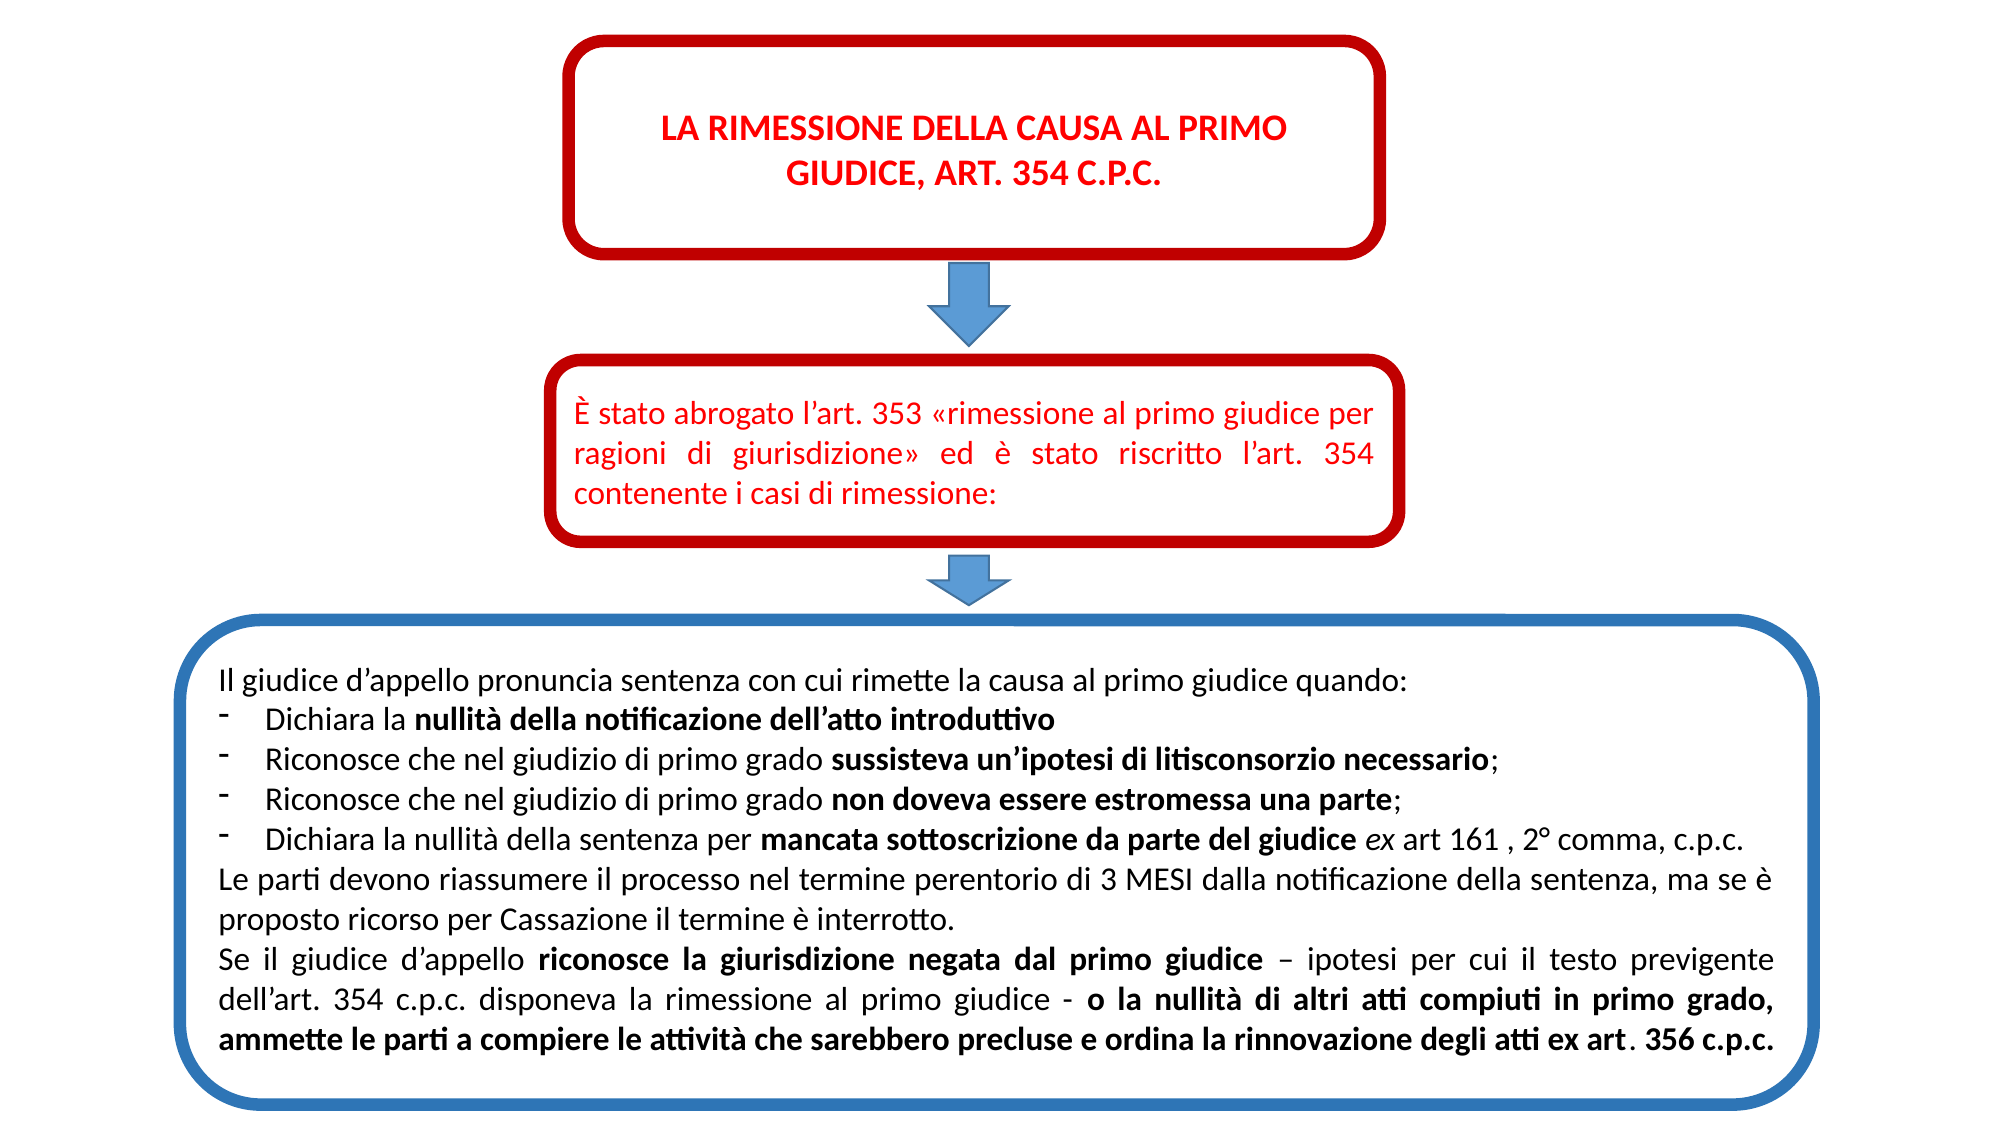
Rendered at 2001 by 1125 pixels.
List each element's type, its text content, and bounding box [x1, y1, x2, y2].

text_box LA RIMESSIONE DELLA CAUSA AL PRIMO GIUDICE, ART. 354 C.P.C. [567, 39, 1381, 256]
text_box Il giudice d’appello pronuncia sentenza con cui rimette la causa al primo giudice quando: Dichiara la nullità della notificazione dell’atto introduttivo Riconosce che nel giudizio di primo grado sussisteva un’ipotesi di litisconsorzio necessario; Riconosce che nel giudizio di primo grado non doveva essere estromessa una parte; Dichiara la nullità della sentenza per mancata sottoscrizione da parte del giudice ex art 161 , 2° comma, c.p.c. Le parti devono riassumere il processo nel termine perentorio di 3 MESI dalla notificazione della sentenza, ma se è proposto ricorso per Cassazione il termine è interrotto. Se il giudice d’appello riconosce la giurisdizione negata dal primo giudice – ipotesi per cui il testo previgente dell’art. 354 c.p.c. disponeva la rimessione al primo giudice - o la nullità di altri atti compiuti in primo grado, ammette le parti a compiere le attività che sarebbero precluse e ordina la rinnovazione degli atti ex art. 356 c.p.c. [178, 618, 1815, 1106]
text_box È stato abrogato l’art. 353 «rimessione al primo giudice per ragioni di giurisdizione» ed è stato riscritto l’art. 354 contenente i casi di rimessione: [549, 358, 1401, 543]
text_box [925, 554, 1013, 607]
text_box [926, 261, 1012, 348]
